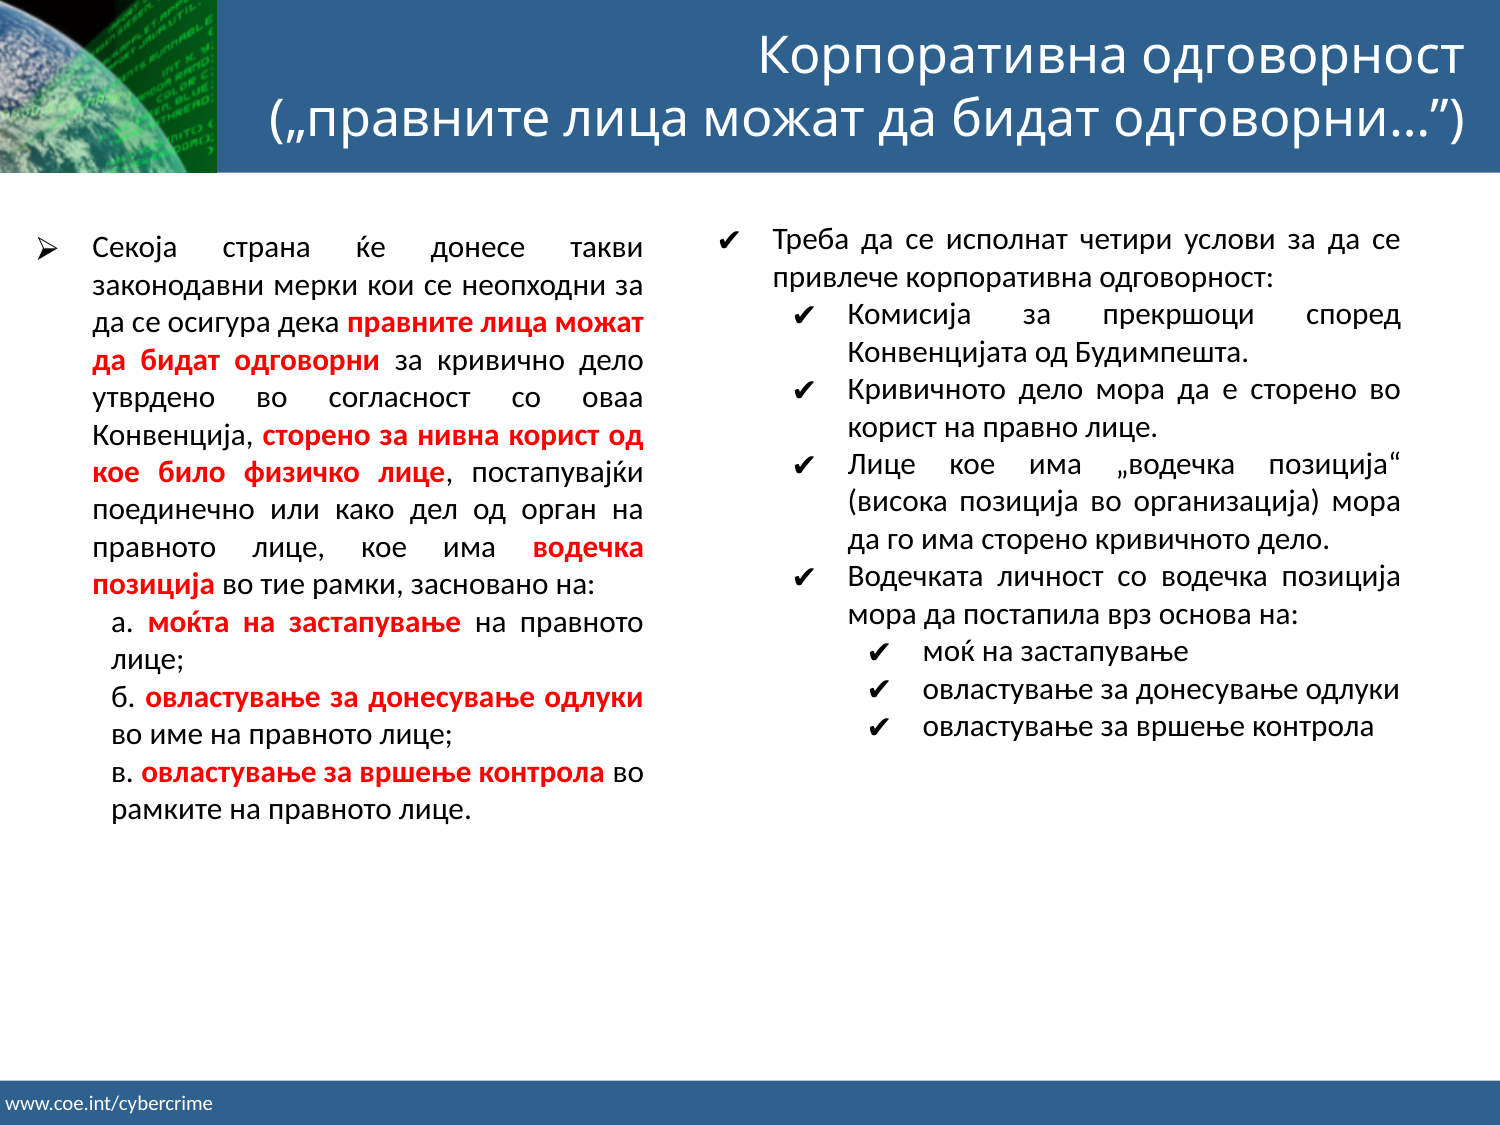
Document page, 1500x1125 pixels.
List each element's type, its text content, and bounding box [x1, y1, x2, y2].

picture [0, 0, 217, 173]
text_box Корпоративна одговорност („правните лица можат да бидат одговорни…”) [21, 14, 1480, 154]
text_box Треба да се исполнат четири услови за да се привлече корпоративна одговорност: Комисија за прекршоци според Конвенцијата од Будимпешта. Кривичното дело мора да е сторено во корист на правно лице. Лице кое има „водечка позиција“ (висока позиција во организација) мора да го има сторено кривичното дело. Водечката личност со водечка позиција мора да постапила врз основа на: моќ на застапување овластување за донесување одлуки овластување за вршење контрола [701, 211, 1417, 751]
text_box Секоја страна ќе донесе такви законодавни мерки кои се неопходни за да се осигура дека правните лица можат да бидат одговорни за кривично дело утврдено во согласност со оваа Конвенција, сторено за нивна корист од кое било физичко лице, постапувајќи поединечно или како дел од орган на правното лице, кое има водечка позиција во тие рамки, засновано на: а. моќта на застапување на правното лице; б. овластување за донесување одлуки во име на правното лице; в. овластување за вршење контрола во рамките на правното лице. [21, 219, 660, 834]
